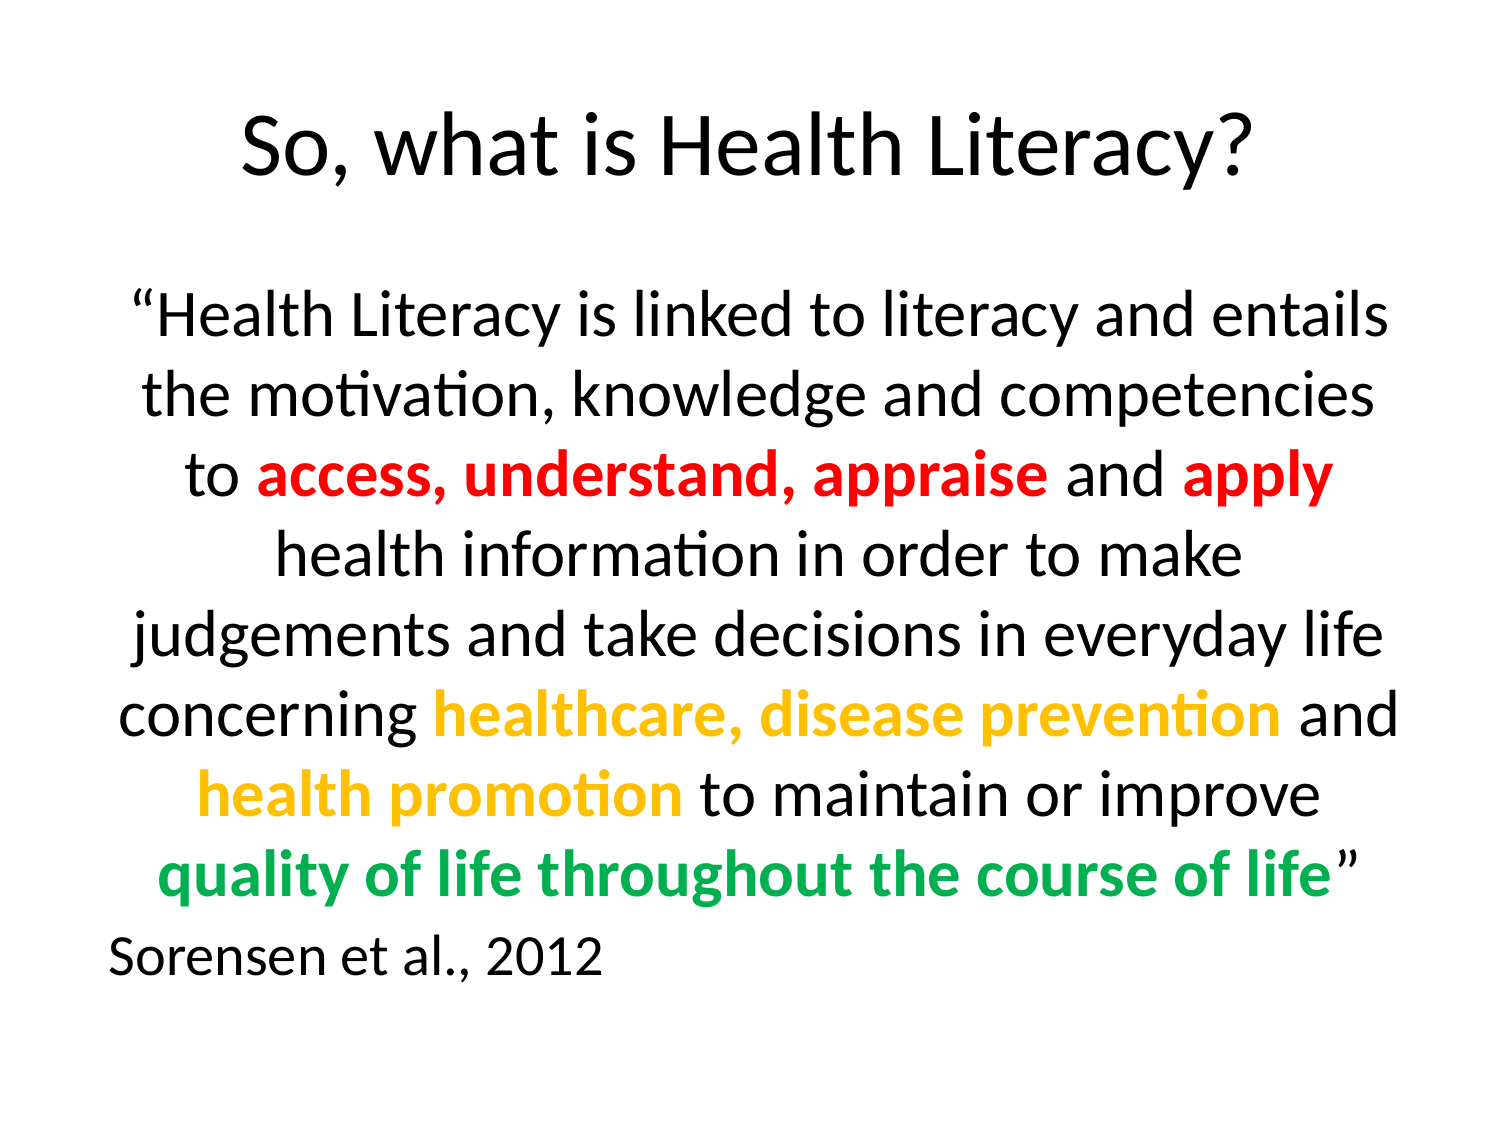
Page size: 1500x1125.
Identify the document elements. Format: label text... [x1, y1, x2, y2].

title So, what is Health Literacy? [75, 45, 1425, 233]
list “Health Literacy is linked to literacy and entails the motivation, knowledge and competencies to access, understand, appraise and apply health information in order to make judgements and take decisions in everyday life concerning healthcare, disease prevention and health promotion to maintain or improve quality of life throughout the course of life” Sorensen et al., 2012 [75, 262, 1425, 1005]
